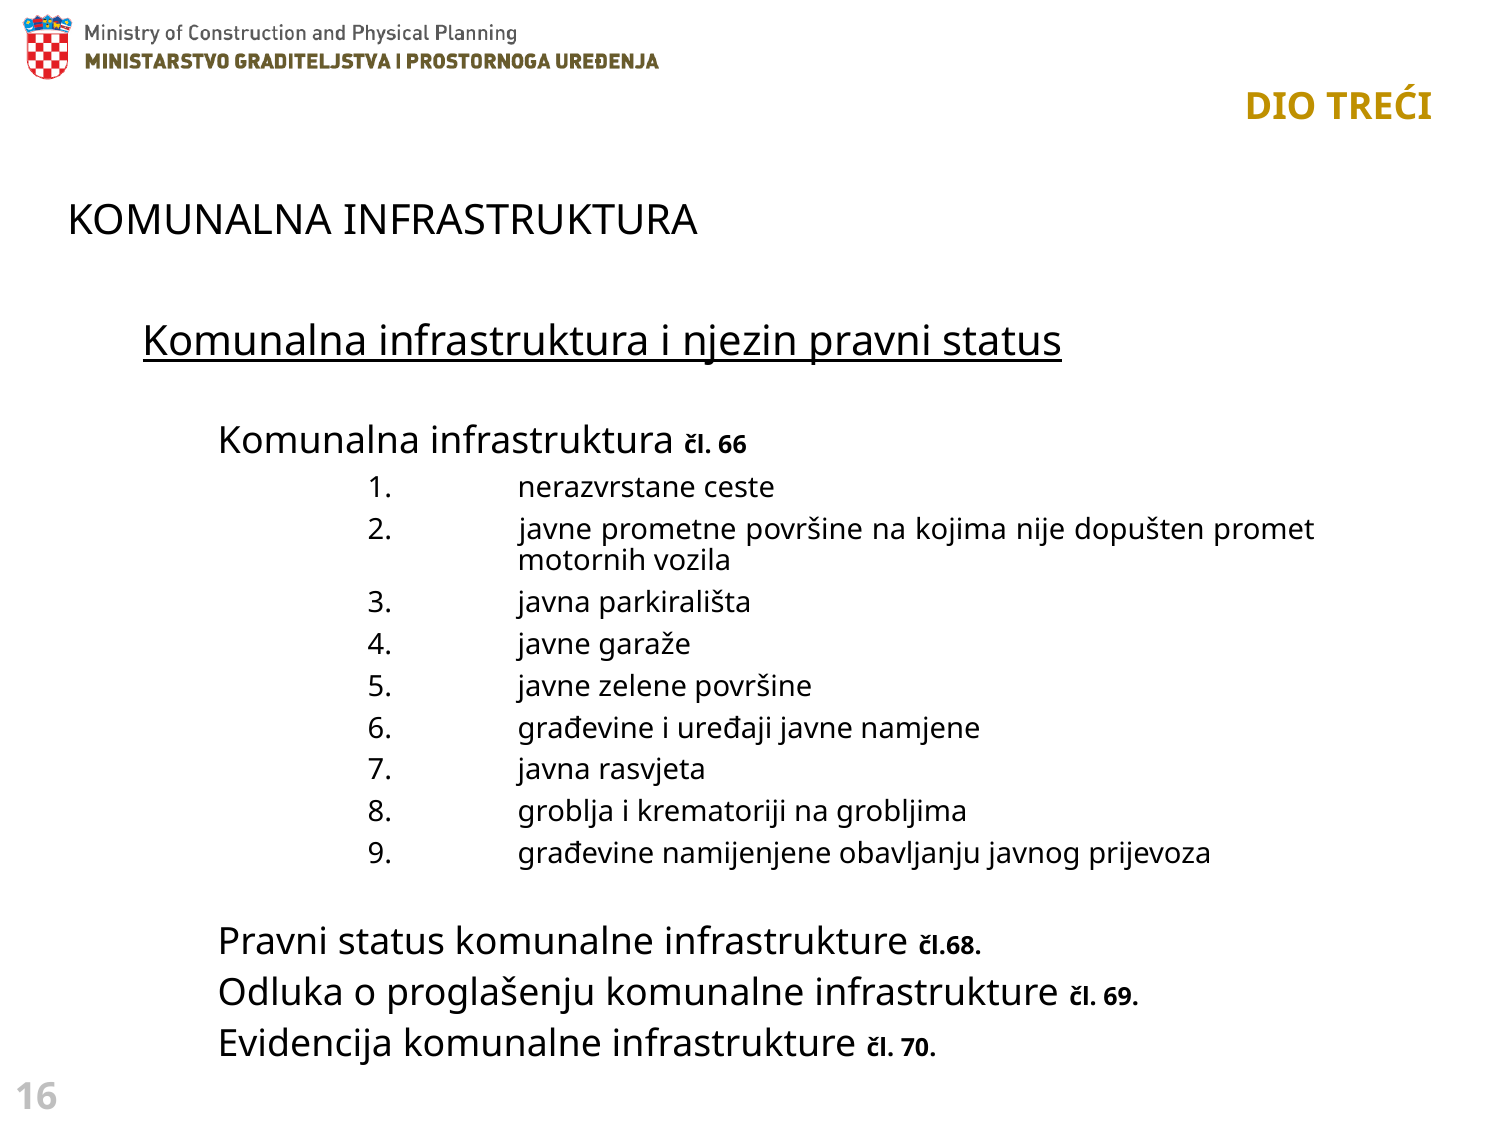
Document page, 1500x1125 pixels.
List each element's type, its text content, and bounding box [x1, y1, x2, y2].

list DIO TREĆI [1143, 79, 1448, 145]
picture [0, 0, 689, 100]
text_box KOMUNALNA INFRASTRUKTURA Komunalna infrastruktura i njezin pravni status Komunalna infrastruktura čl. 66 1. nerazvrstane ceste 2. javne prometne površine na kojima nije dopušten promet motornih vozila 3. javna parkirališta 4. javne garaže 5. javne zelene površine 6. građevine i uređaji javne namjene 7. javna rasvjeta 8. groblja i krematoriji na grobljima 9. građevine namijenjene obavljanju javnog prijevoza Pravni status komunalne infrastrukture čl.68. Odluka o proglašenju komunalne infrastrukture čl. 69. Evidencija komunalne infrastrukture čl. 70. [52, 191, 1444, 1095]
text_box 16 [0, 1064, 184, 1125]
